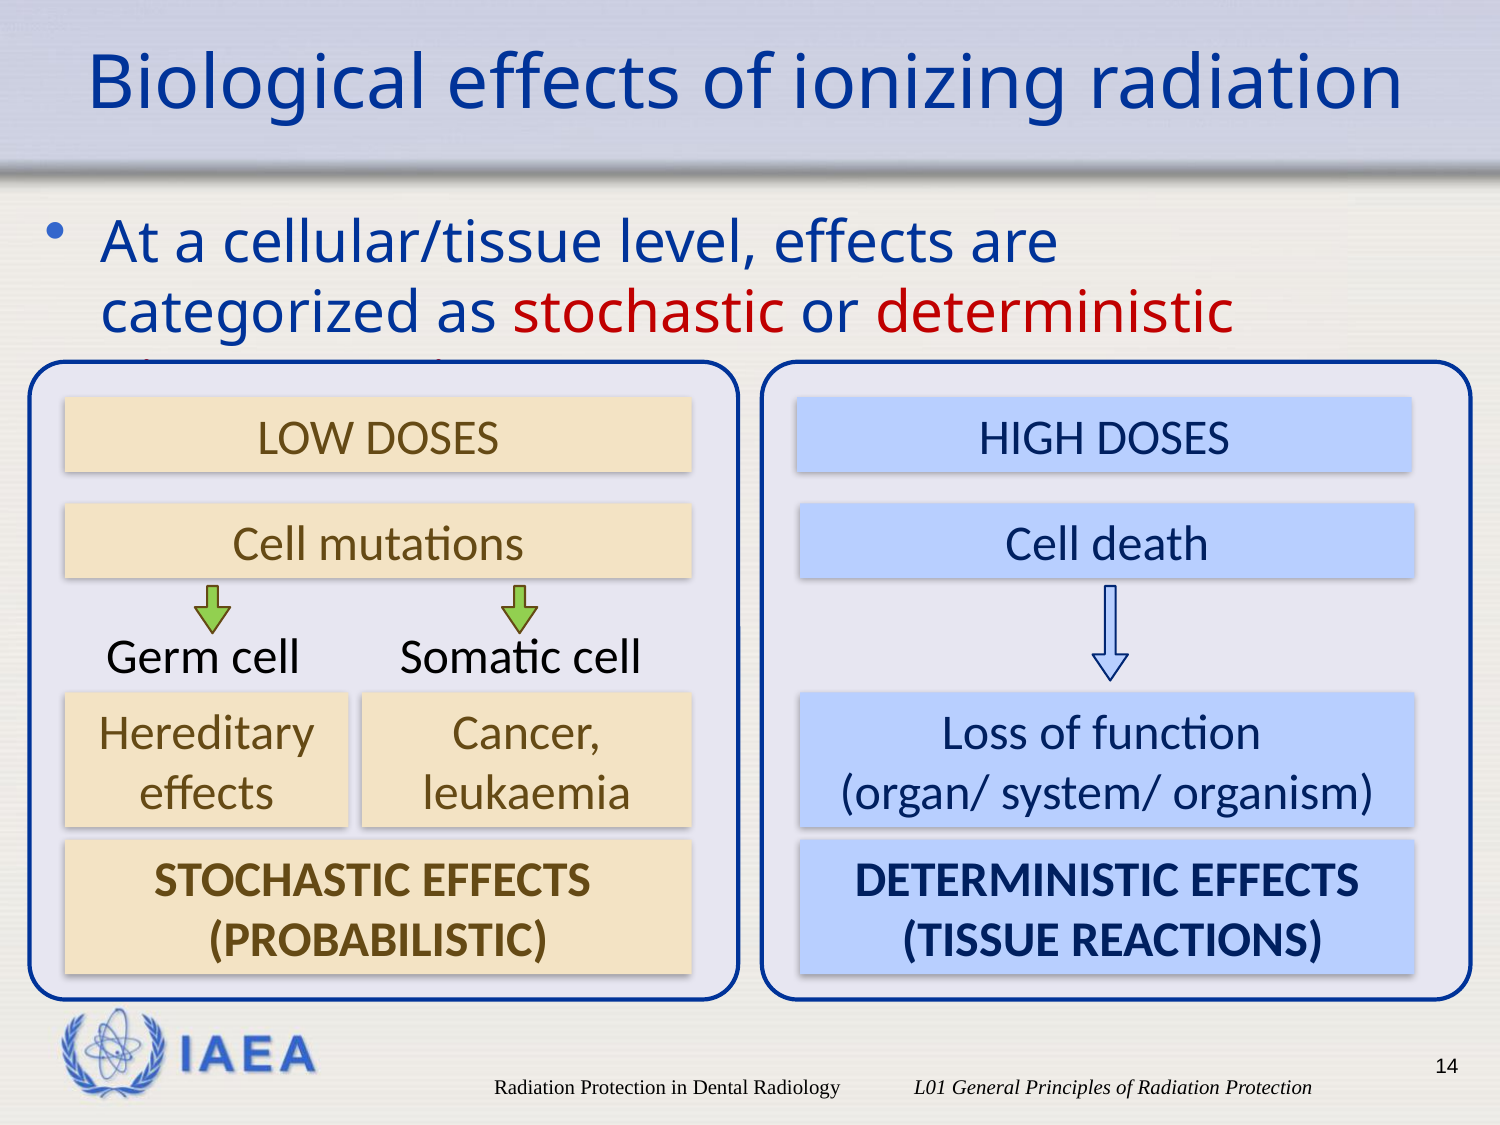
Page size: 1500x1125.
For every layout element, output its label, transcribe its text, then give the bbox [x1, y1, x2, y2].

text_box HIGH DOSES [797, 397, 1412, 472]
picture [0, 0, 1500, 1125]
text_box Cell mutations [64, 503, 692, 579]
text_box Hereditary effects [64, 692, 349, 828]
text_box Cell death [800, 503, 1415, 579]
text_box Cancer, leukaemia [361, 692, 692, 828]
list At a cellular/tissue level, effects are categorized as stochastic or deterministic (tissue reactions) [29, 196, 1401, 600]
text_box [500, 583, 540, 636]
text_box STOCHASTIC EFFECTS (PROBABILISTIC) [64, 839, 692, 975]
text_box Radiation Protection in Dental Radiology L01 General Principles of Radiation Protection [454, 1065, 1353, 1106]
text_box [27, 359, 741, 1002]
text_box [759, 359, 1473, 1002]
text_box Loss of function (organ/ system/ organism) [800, 692, 1415, 828]
text_box [1090, 583, 1130, 683]
text_box Germ cell [70, 616, 337, 692]
slide_number 14 [1389, 1044, 1474, 1093]
text_box Somatic cell [374, 616, 668, 692]
text_box DETERMINISTIC EFFECTS (TISSUE REACTIONS) [800, 839, 1415, 975]
text_box LOW DOSES [64, 397, 692, 472]
title Biological effects of ionizing radiation [46, 15, 1447, 142]
text_box [192, 583, 233, 636]
